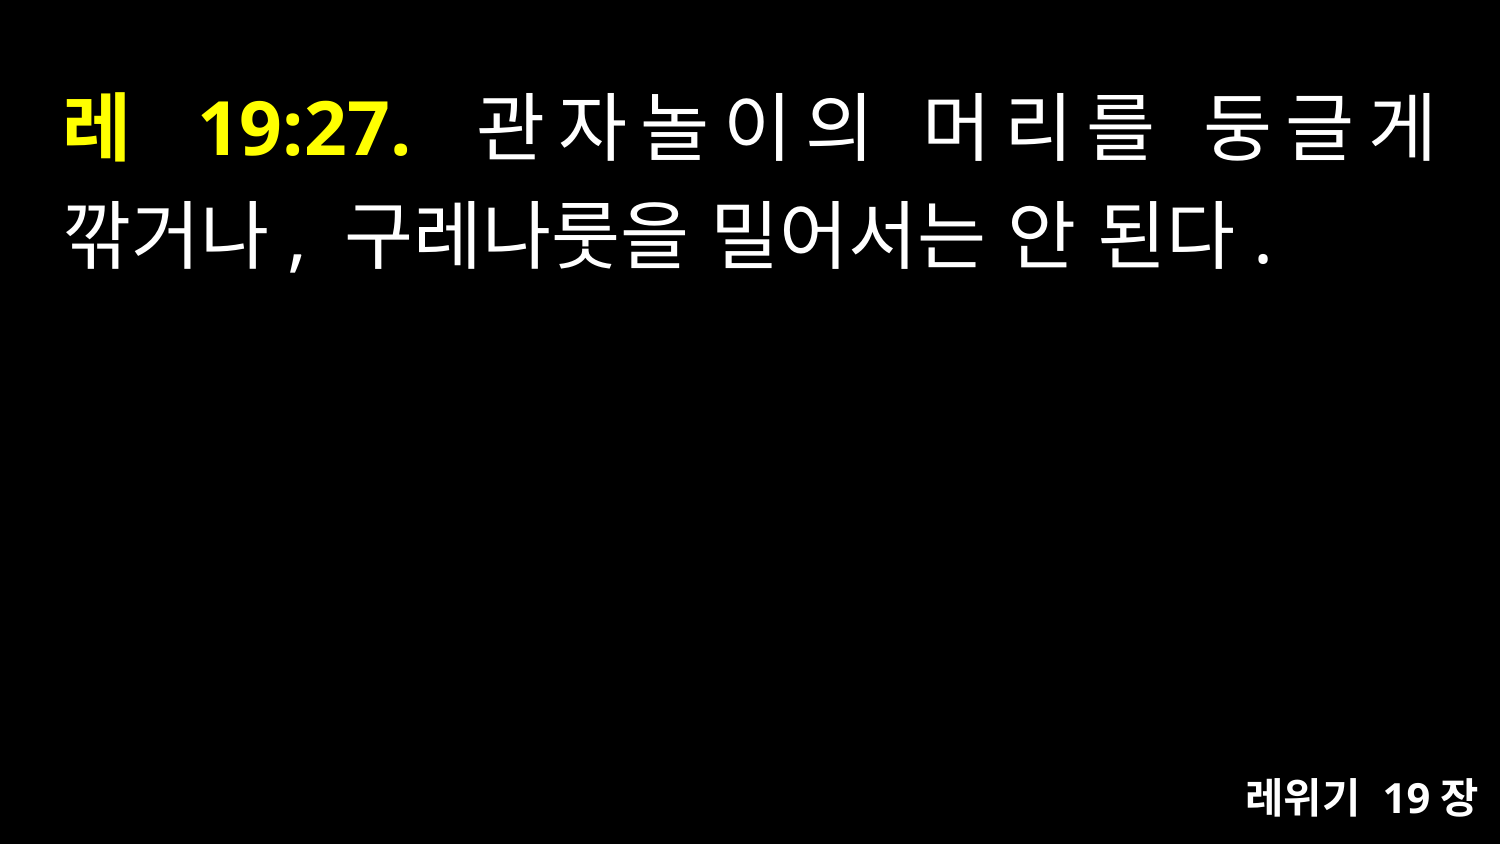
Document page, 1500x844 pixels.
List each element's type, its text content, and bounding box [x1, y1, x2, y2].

title 레 19:27. 관자놀이의 머리를 둥글게 깎거나, 구레나룻을 밀어서는 안 된다. [0, 0, 1500, 844]
subtitle 레위기 19장 [916, 770, 1500, 844]
